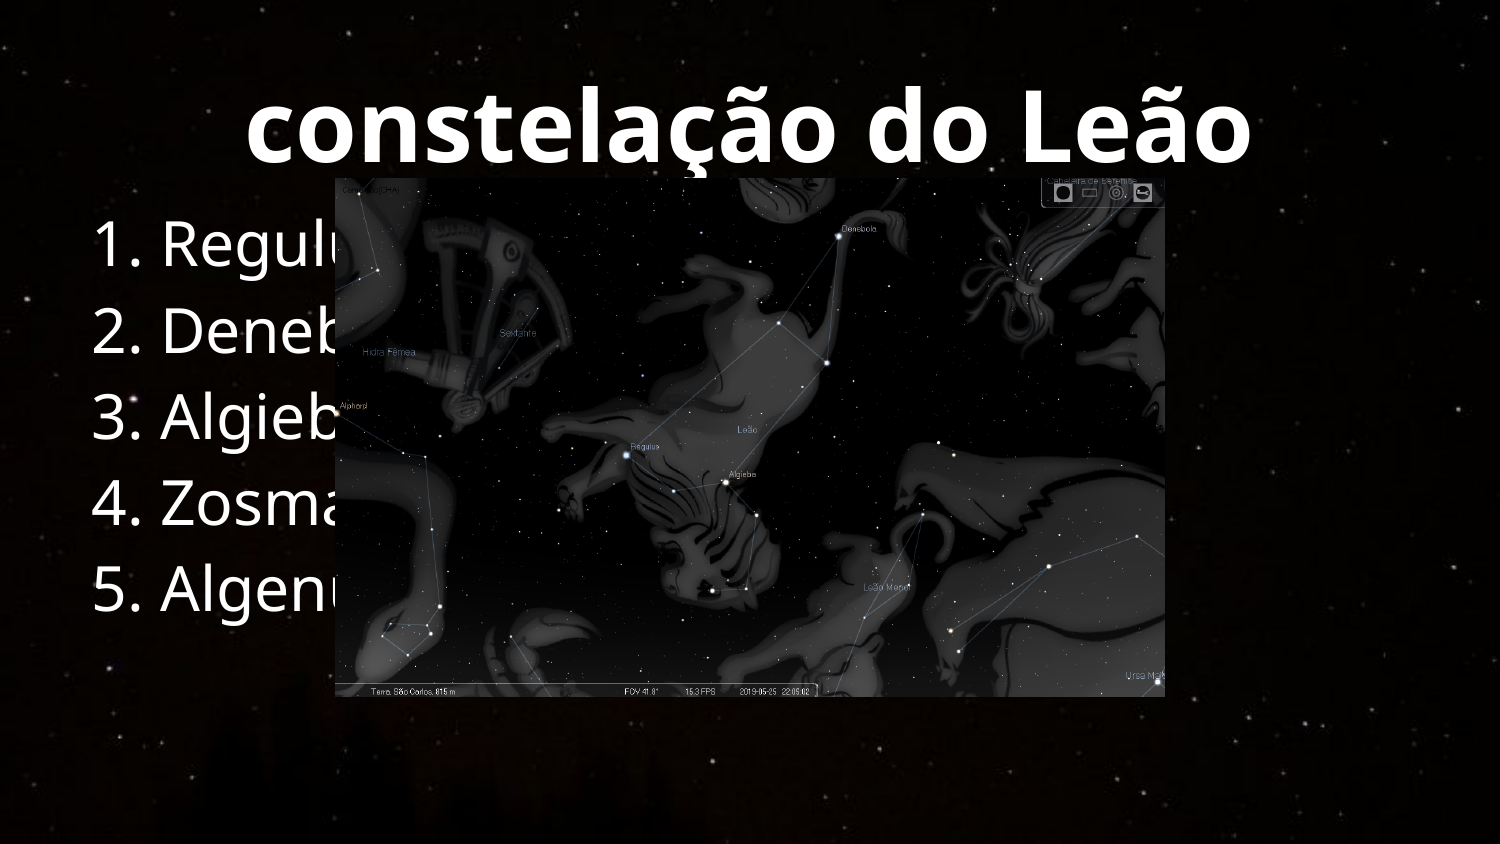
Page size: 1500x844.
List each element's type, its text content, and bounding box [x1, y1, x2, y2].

list Regulus Denebola Algieba Zosma Algenubi [70, 178, 332, 697]
picture [0, 0, 1500, 844]
title constelação do Leão [51, 29, 1449, 128]
